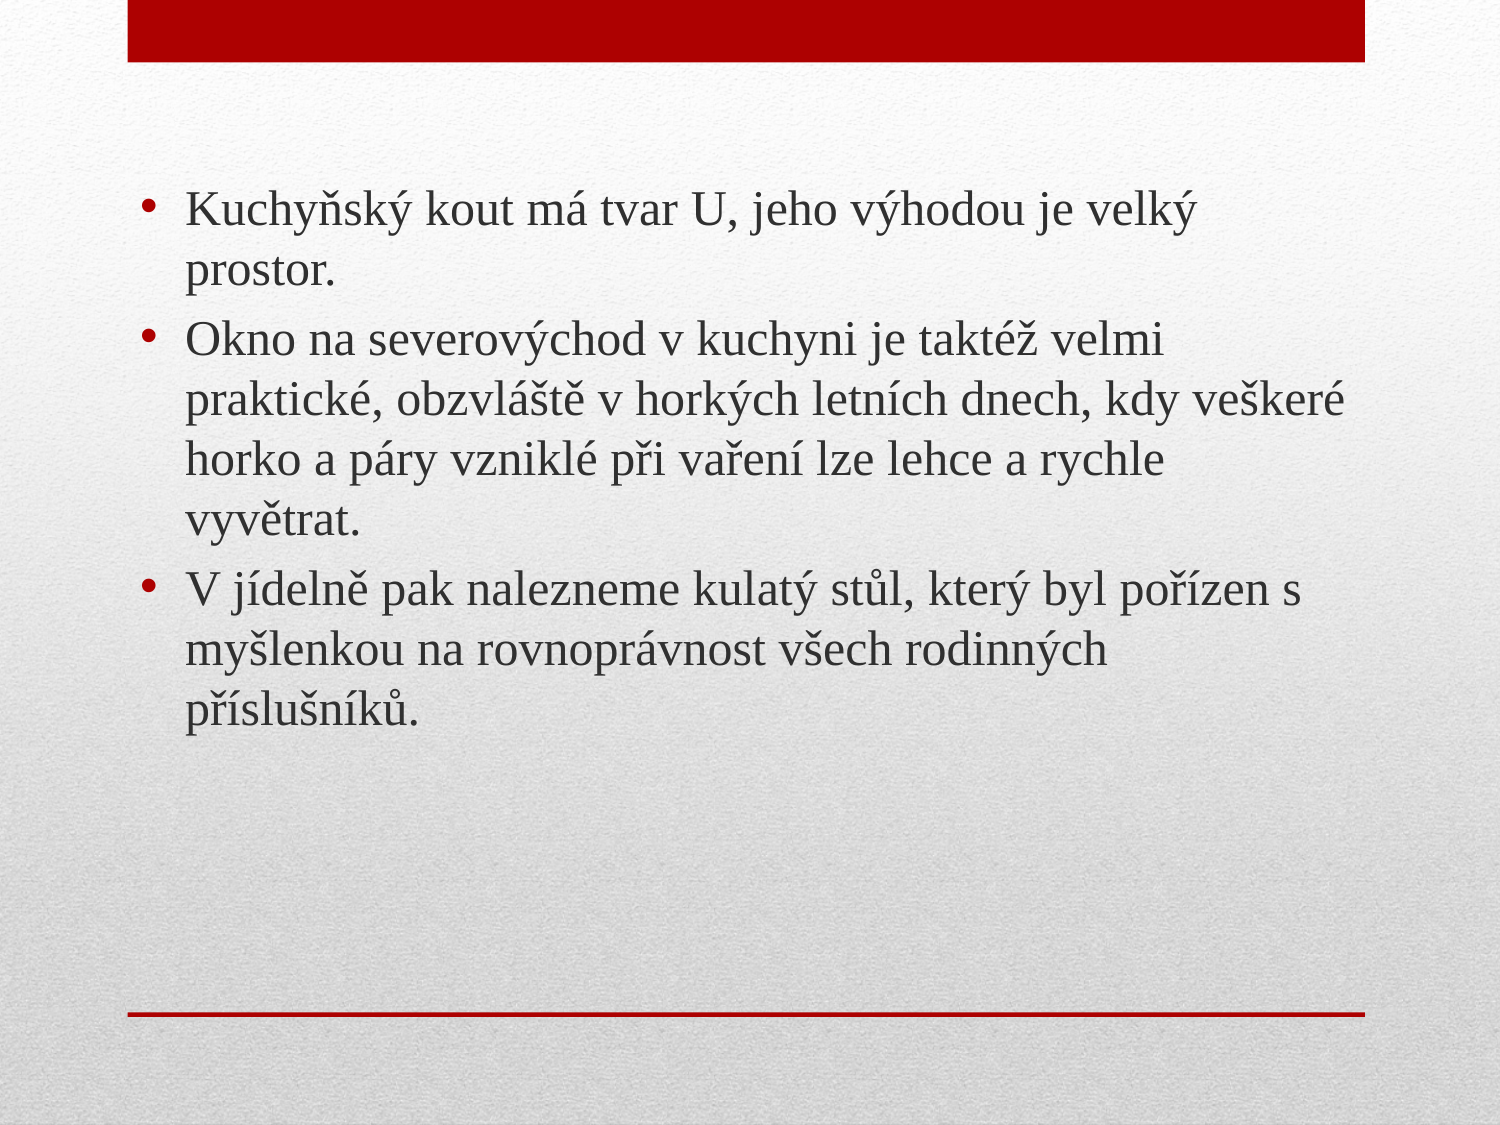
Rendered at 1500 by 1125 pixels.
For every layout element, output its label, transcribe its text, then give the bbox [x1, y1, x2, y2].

list Kuchyňský kout má tvar U, jeho výhodou je velký prostor. Okno na severovýchod v kuchyni je taktéž velmi praktické, obzvláště v horkých letních dnech, kdy veškeré horko a páry vzniklé při vaření lze lehce a rychle vyvětrat. V jídelně pak nalezneme kulatý stůl, který byl pořízen s myšlenkou na rovnoprávnost všech rodinných příslušníků. [125, 112, 1363, 799]
